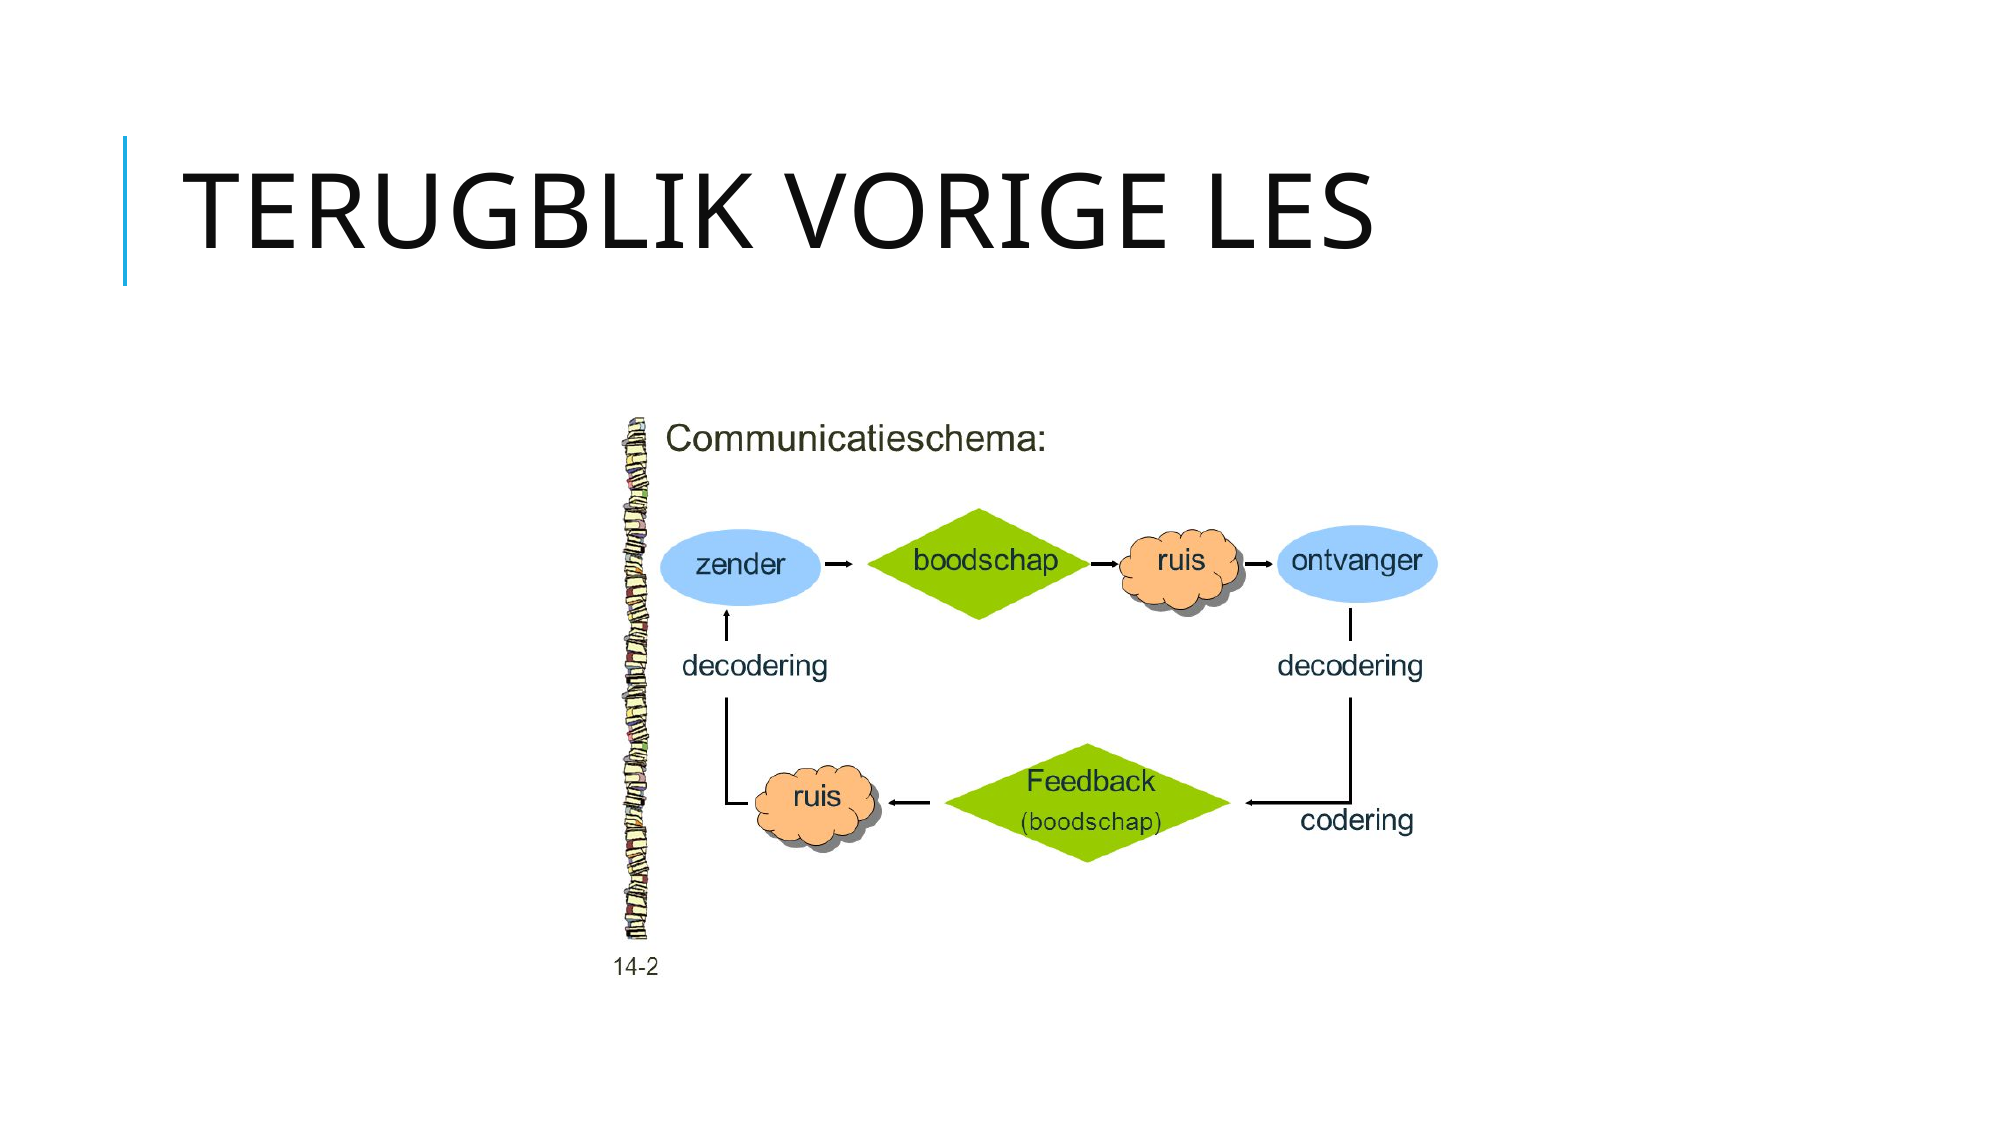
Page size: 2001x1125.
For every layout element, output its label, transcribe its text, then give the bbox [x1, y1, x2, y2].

title Terugblik vorige les [168, 96, 1763, 342]
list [599, 374, 1441, 1006]
